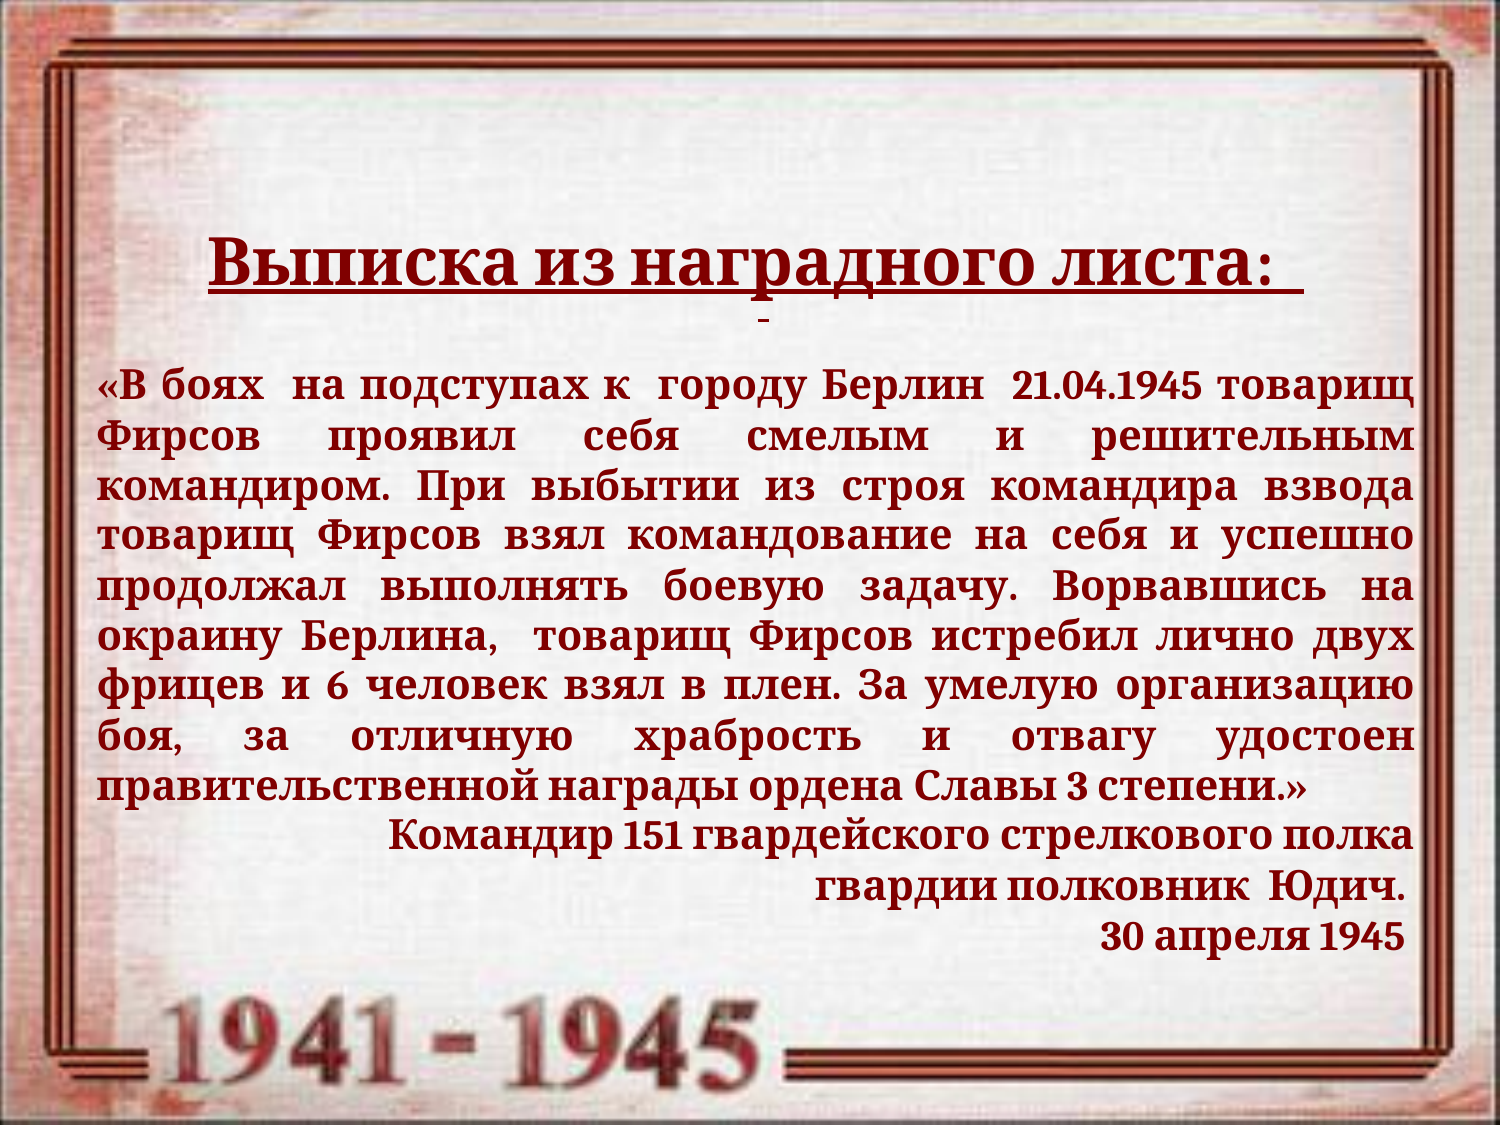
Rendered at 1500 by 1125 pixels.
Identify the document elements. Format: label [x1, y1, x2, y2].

list [0, 0, 1500, 1125]
